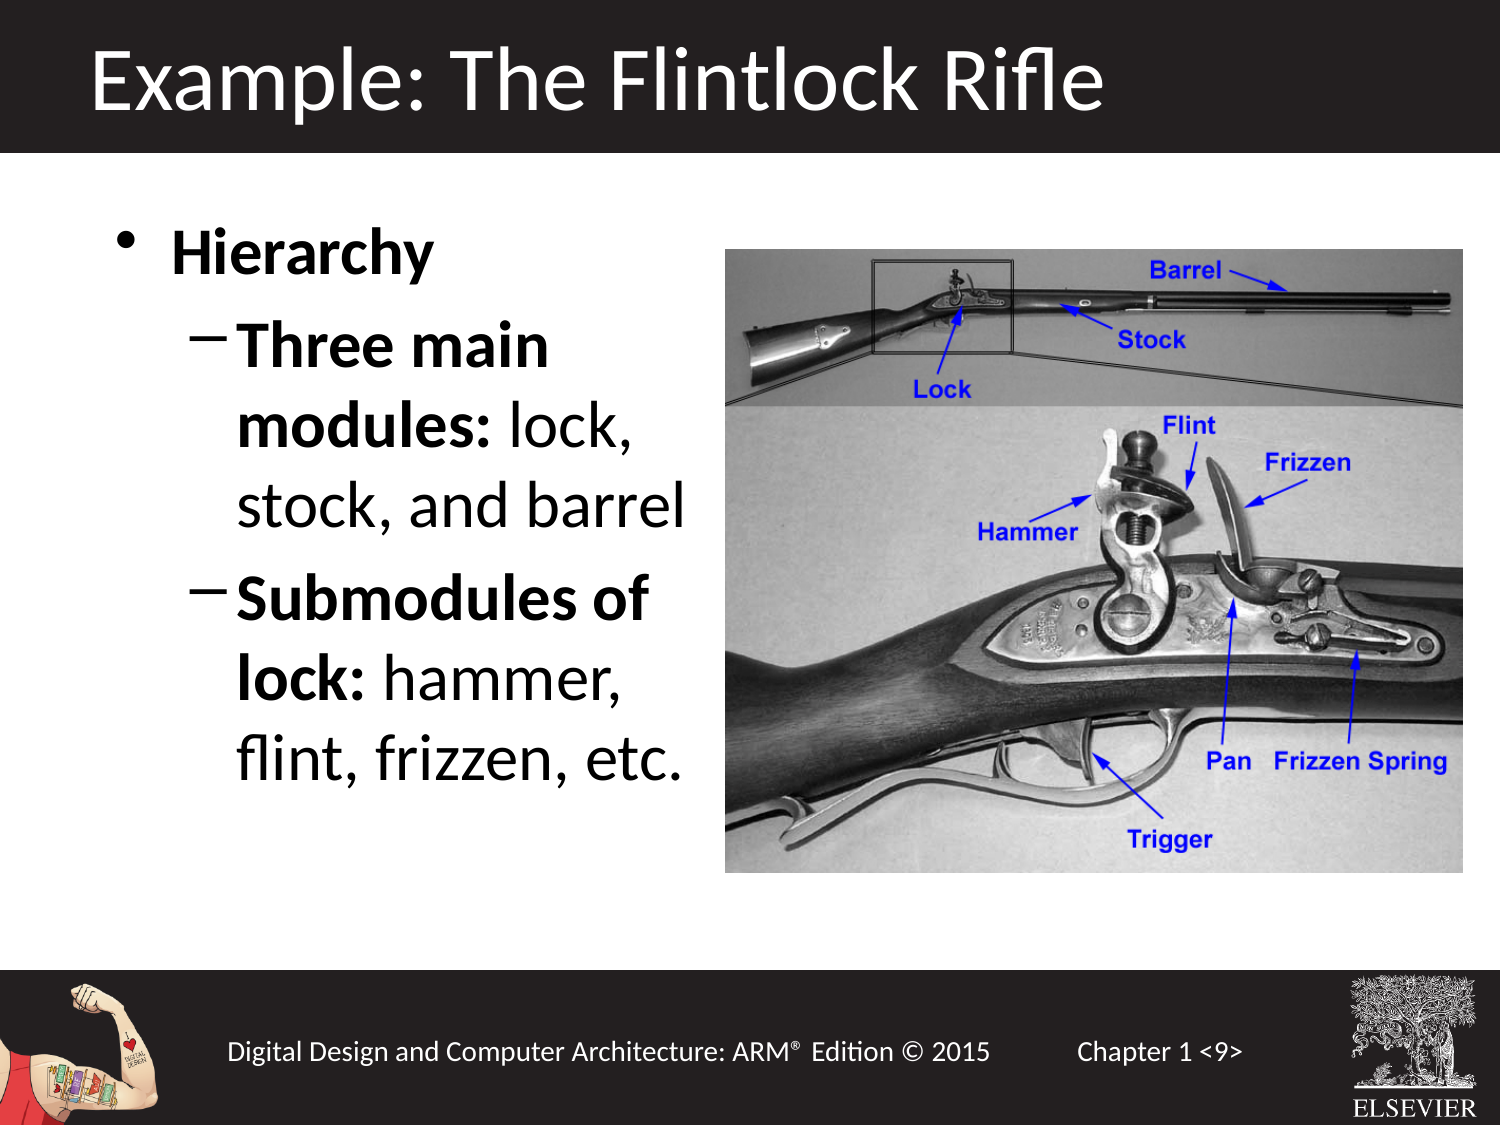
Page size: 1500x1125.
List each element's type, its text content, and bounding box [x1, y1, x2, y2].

picture [1350, 974, 1477, 1117]
picture [724, 249, 1463, 873]
text_box Hierarchy Three main modules: lock, stock, and barrel Submodules of lock: hammer, flint, frizzen, etc. [99, 200, 725, 1050]
text_box [87, 174, 1413, 1025]
text_box Example: The Flintlock Rifle [75, 11, 1375, 136]
picture [0, 979, 163, 1125]
